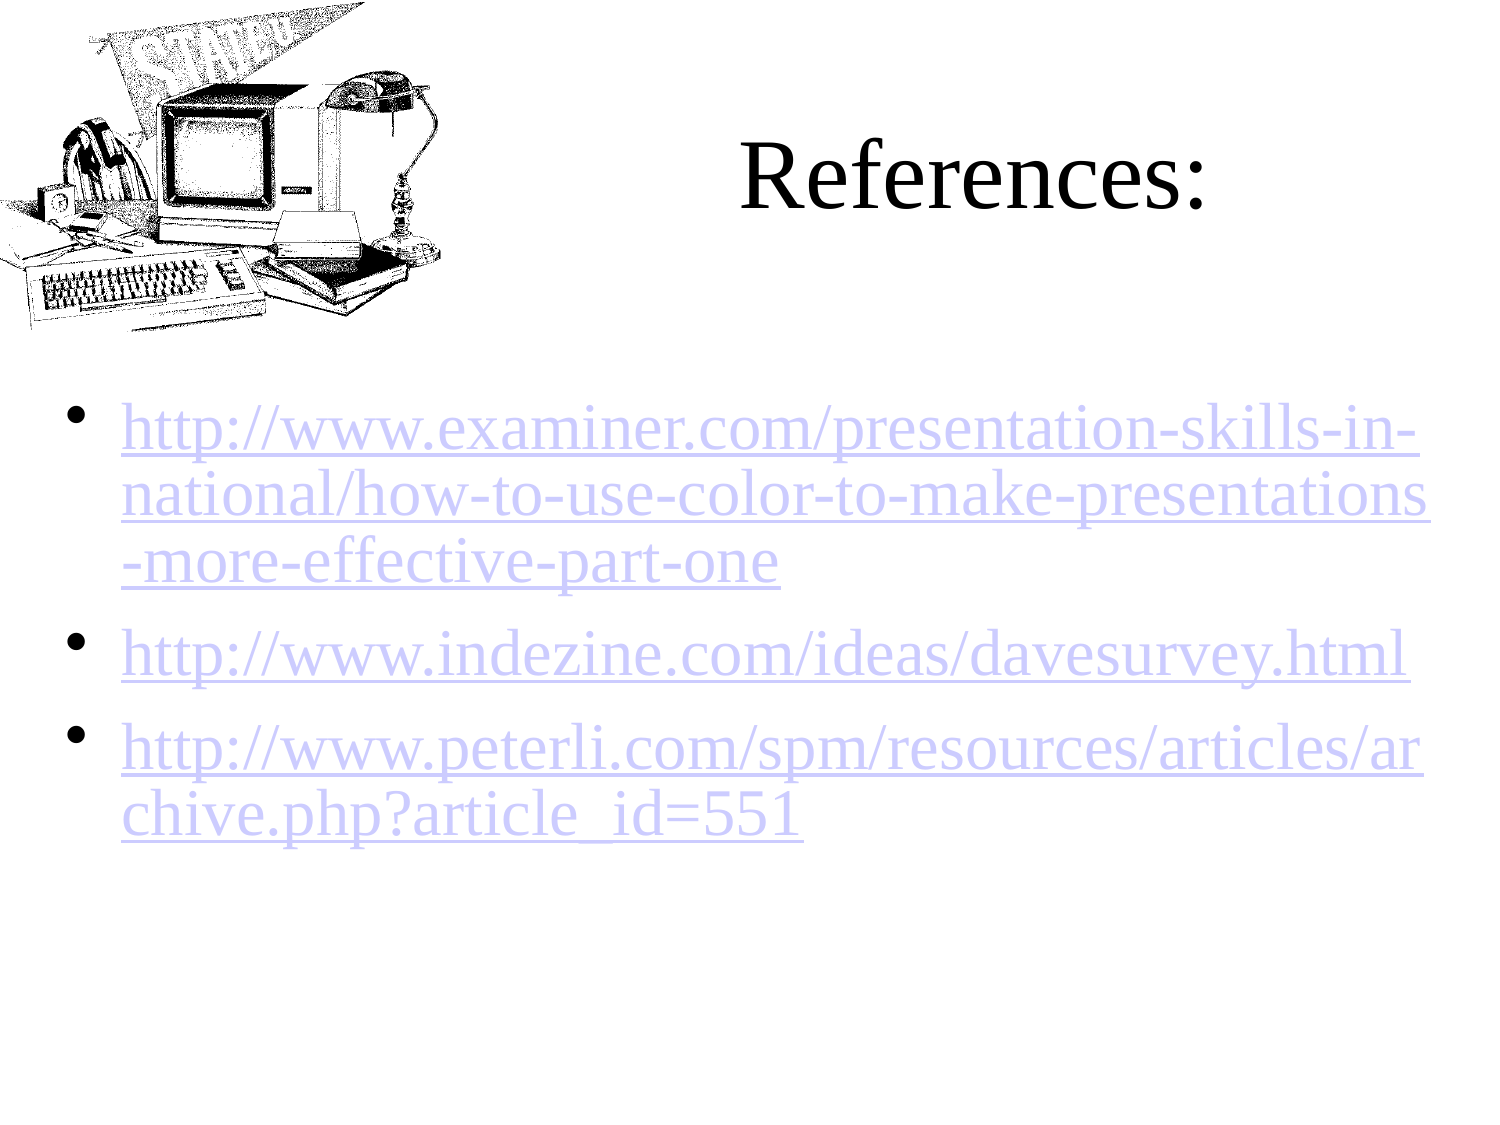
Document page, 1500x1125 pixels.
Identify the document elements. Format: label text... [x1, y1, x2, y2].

list http://www.examiner.com/presentation-skills-in-national/how-to-use-color-to-make-presentations-more-effective-part-one http://www.indezine.com/ideas/davesurvey.html http://www.peterli.com/spm/resources/articles/archive.php?article_id=551 [49, 374, 1451, 1001]
picture [0, 0, 450, 336]
title References: [487, 37, 1463, 301]
